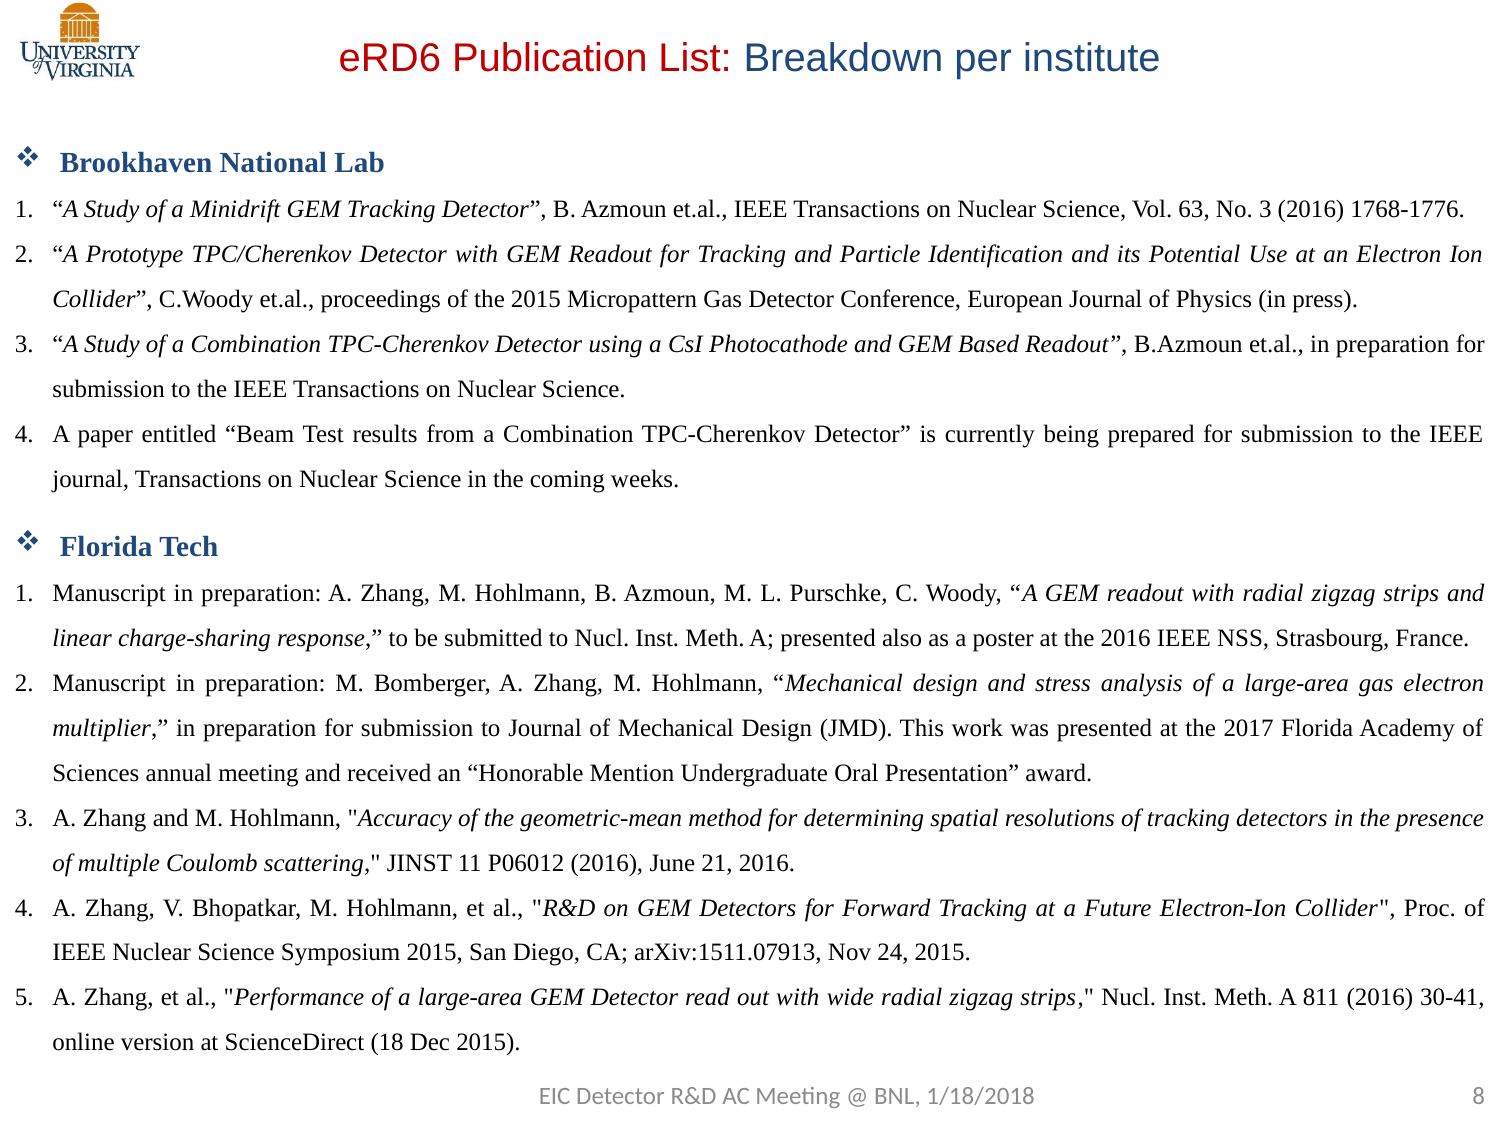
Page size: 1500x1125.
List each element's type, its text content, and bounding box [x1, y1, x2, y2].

slide_number 8 [1149, 1065, 1500, 1125]
footer EIC Detector R&D AC Meeting @ BNL, 1/18/2018 [512, 1065, 1063, 1125]
text_box eRD6 Publication List: Breakdown per institute [0, 0, 1500, 88]
text_box Brookhaven National Lab “A Study of a Minidrift GEM Tracking Detector”, B. Azmoun et.al., IEEE Transactions on Nuclear Science, Vol. 63, No. 3 (2016) 1768-1776. “A Prototype TPC/Cherenkov Detector with GEM Readout for Tracking and Particle Identification and its Potential Use at an Electron Ion Collider”, C.Woody et.al., proceedings of the 2015 Micropattern Gas Detector Conference, European Journal of Physics (in press). “A Study of a Combination TPC-Cherenkov Detector using a CsI Photocathode and GEM Based Readout”, B.Azmoun et.al., in preparation for submission to the IEEE Transactions on Nuclear Science. A paper entitled “Beam Test results from a Combination TPC-Cherenkov Detector” is currently being prepared for submission to the IEEE journal, Transactions on Nuclear Science in the coming weeks. Florida Tech Manuscript in preparation: A. Zhang, M. Hohlmann, B. Azmoun, M. L. Purschke, C. Woody, “A GEM readout with radial zigzag strips and linear charge-sharing response,” to be submitted to Nucl. Inst. Meth. A; presented also as a poster at the 2016 IEEE NSS, Strasbourg, France. Manuscript in preparation: M. Bomberger, A. Zhang, M. Hohlmann, “Mechanical design and stress analysis of a large-area gas electron multiplier,” in preparation for submission to Journal of Mechanical Design (JMD). This work was presented at the 2017 Florida Academy of Sciences annual meeting and received an “Honorable Mention Undergraduate Oral Presentation” award. A. Zhang and M. Hohlmann, "Accuracy of the geometric-mean method for determining spatial resolutions of tracking detectors in the presence of multiple Coulomb scattering," JINST 11 P06012 (2016), June 21, 2016. A. Zhang, V. Bhopatkar, M. Hohlmann, et al., "R&D on GEM Detectors for Forward Tracking at a Future Electron-Ion Collider", Proc. of IEEE Nuclear Science Symposium 2015, San Diego, CA; arXiv:1511.07913, Nov 24, 2015. A. Zhang, et al., "Performance of a large-area GEM Detector read out with wide radial zigzag strips," Nucl. Inst. Meth. A 811 (2016) 30-41, online version at ScienceDirect (18 Dec 2015). [0, 100, 1500, 1063]
